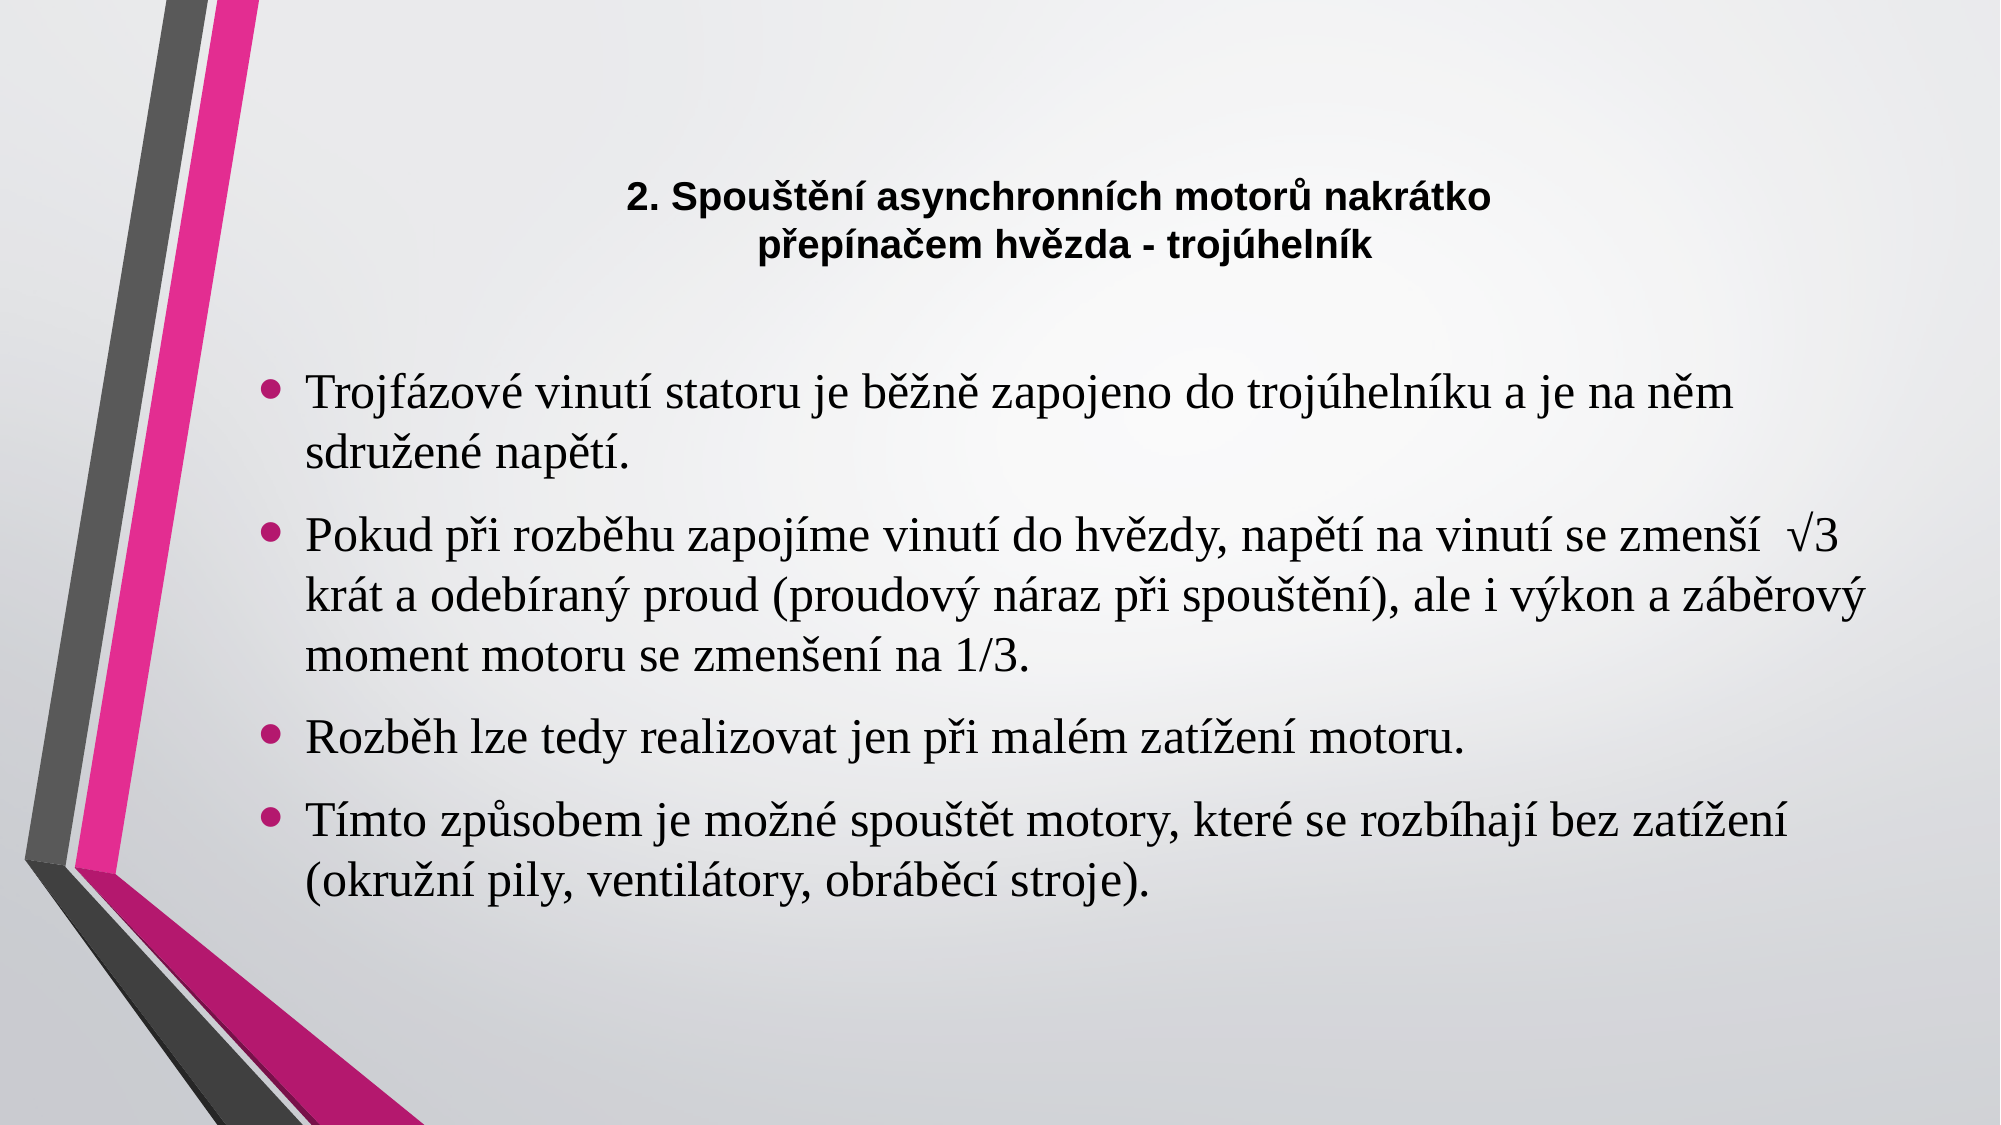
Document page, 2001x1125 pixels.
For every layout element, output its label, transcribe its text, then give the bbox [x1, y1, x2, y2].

list Trojfázové vinutí statoru je běžně zapojeno do trojúhelníku a je na něm sdružené napětí. Pokud při rozběhu zapojíme vinutí do hvězdy, napětí na vinutí se zmenší √3 krát a odebíraný proud (proudový náraz při spouštění), ale i výkon a záběrový moment motoru se zmenšení na 1/3. Rozběh lze tedy realizovat jen při malém zatížení motoru. Tímto způsobem je možné spouštět motory, které se rozbíhají bez zatížení (okružní pily, ventilátory, obráběcí stroje). [243, 324, 1887, 1106]
title 2. Spouštění asynchronních motorů nakrátko přepínačem hvězda - trojúhelník [243, 112, 1887, 324]
